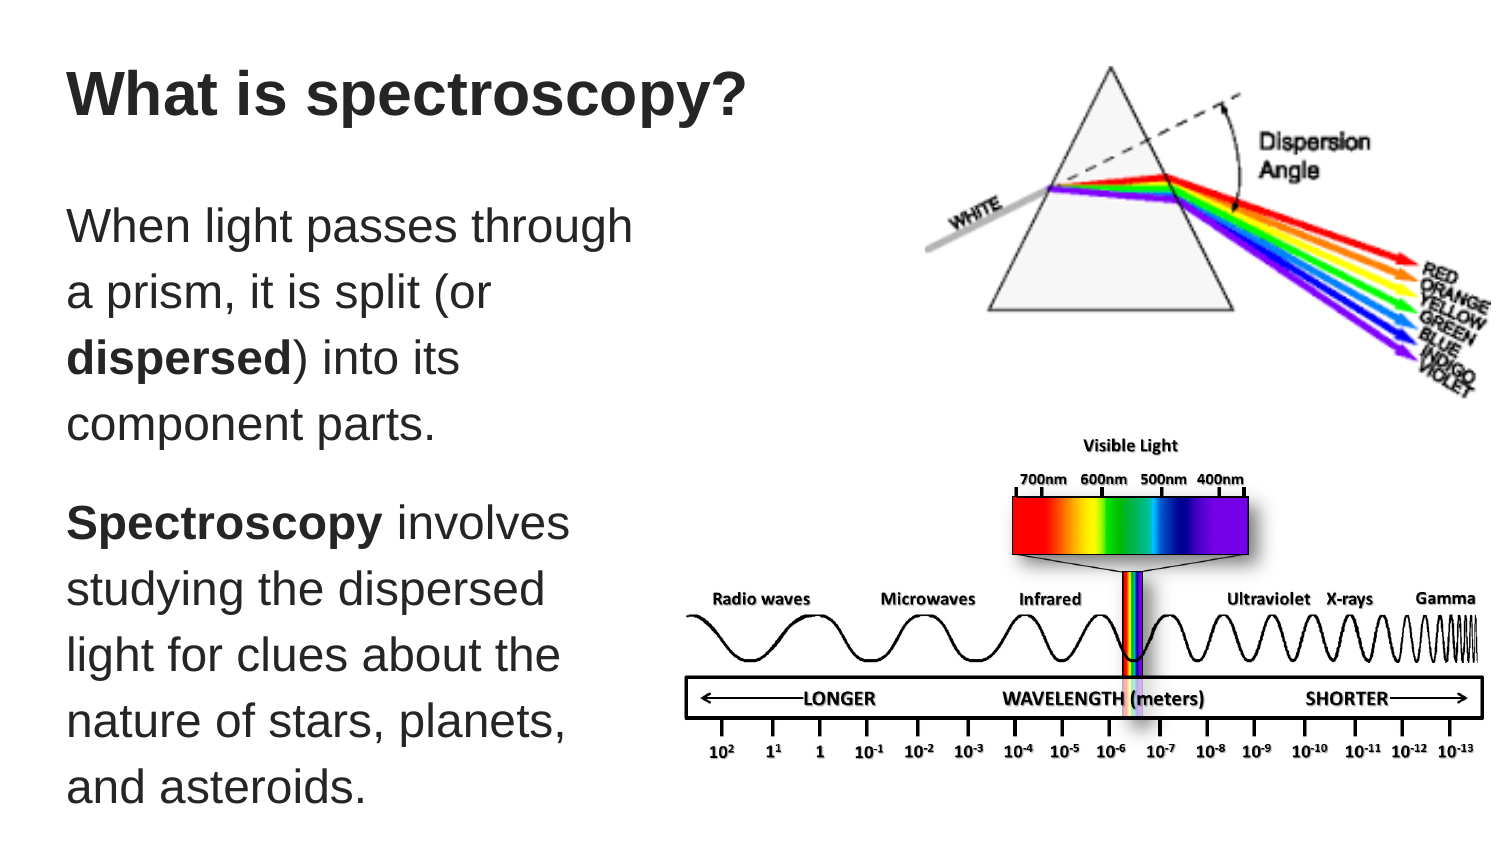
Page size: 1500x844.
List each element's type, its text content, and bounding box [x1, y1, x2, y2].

title What is spectroscopy? [51, 37, 1449, 132]
picture [681, 65, 1491, 786]
list When light passes through a prism, it is split (or dispersed) into its component parts. Spectroscopy involves studying the dispersed light for clues about the nature of stars, planets, and asteroids. [51, 170, 660, 731]
